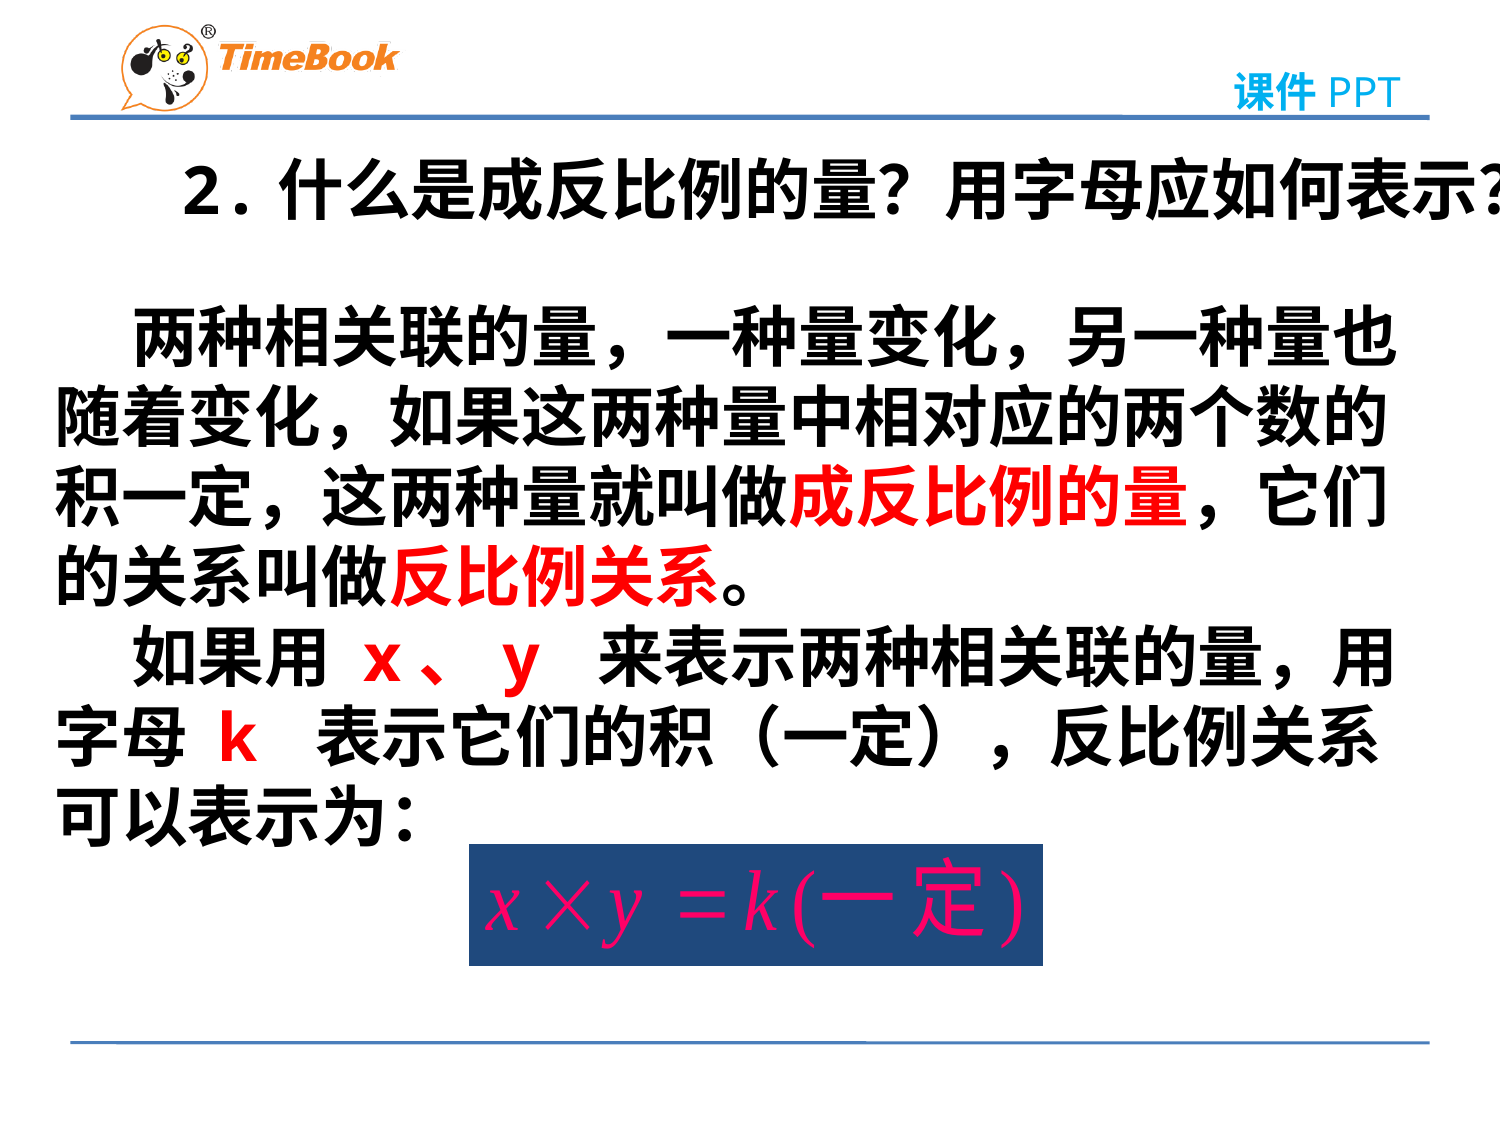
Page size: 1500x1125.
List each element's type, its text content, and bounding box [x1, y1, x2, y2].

text_box 两种相关联的量，一种量变化，另一种量也随着变化，如果这两种量中相对应的两个数的积一定，这两种量就叫做成反比例的量，它们的关系叫做反比例关系。 如果用 x、y 来表示两种相关联的量，用字母 k 表示它们的积（一定），反比例关系可以表示为： [39, 287, 1448, 824]
picture [118, 22, 408, 113]
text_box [468, 843, 1044, 966]
text_box 2.什么是成反比例的量？用字母应如何表示？ [46, 140, 1500, 262]
